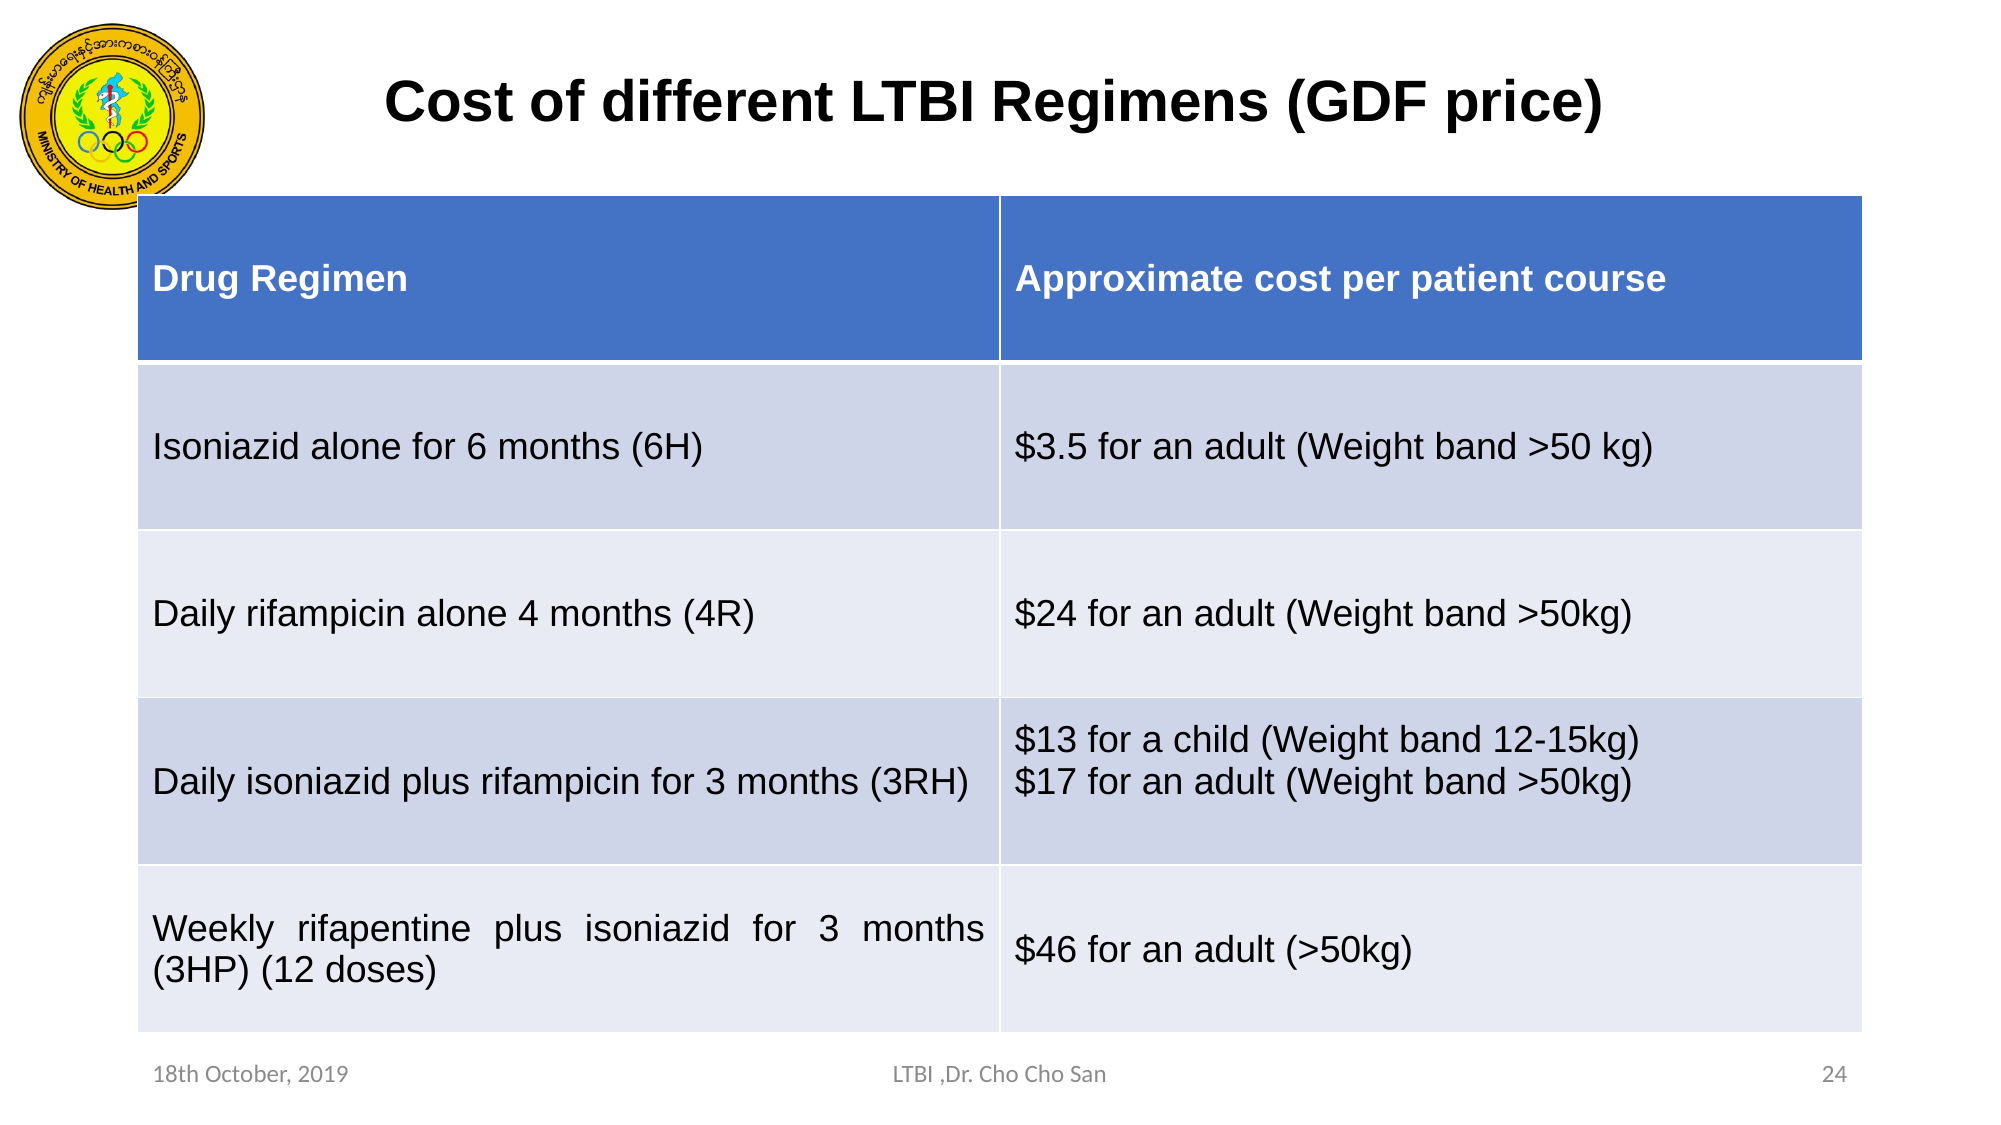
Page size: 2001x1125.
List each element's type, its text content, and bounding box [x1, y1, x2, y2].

table_cell $3.5 for an adult (Weight band >50 kg) [1001, 365, 1862, 529]
table_cell $24 for an adult (Weight band >50kg) [1001, 531, 1862, 697]
picture [19, 23, 205, 210]
table_cell Weekly rifapentine plus isoniazid for 3 months (3HP) (12 doses) [138, 866, 999, 1032]
slide_number 24 [1412, 1042, 1863, 1103]
table_cell Daily isoniazid plus rifampicin for 3 months (3RH) [138, 698, 999, 864]
title Cost of different LTBI Regimens (GDF price) [140, 54, 1848, 152]
table_cell $46 for an adult (>50kg) [1001, 866, 1862, 1032]
table_header Approximate cost per patient course [1001, 196, 1862, 360]
footer LTBI ,Dr. Cho Cho San [662, 1042, 1338, 1103]
table_cell Isoniazid alone for 6 months (6H) [138, 365, 999, 529]
table_cell $13 for a child (Weight band 12-15kg) $17 for an adult (Weight band >50kg) [1001, 698, 1862, 864]
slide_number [137, 1042, 588, 1103]
table_header Drug Regimen [138, 196, 999, 360]
table_cell Daily rifampicin alone 4 months (4R) [138, 531, 999, 697]
